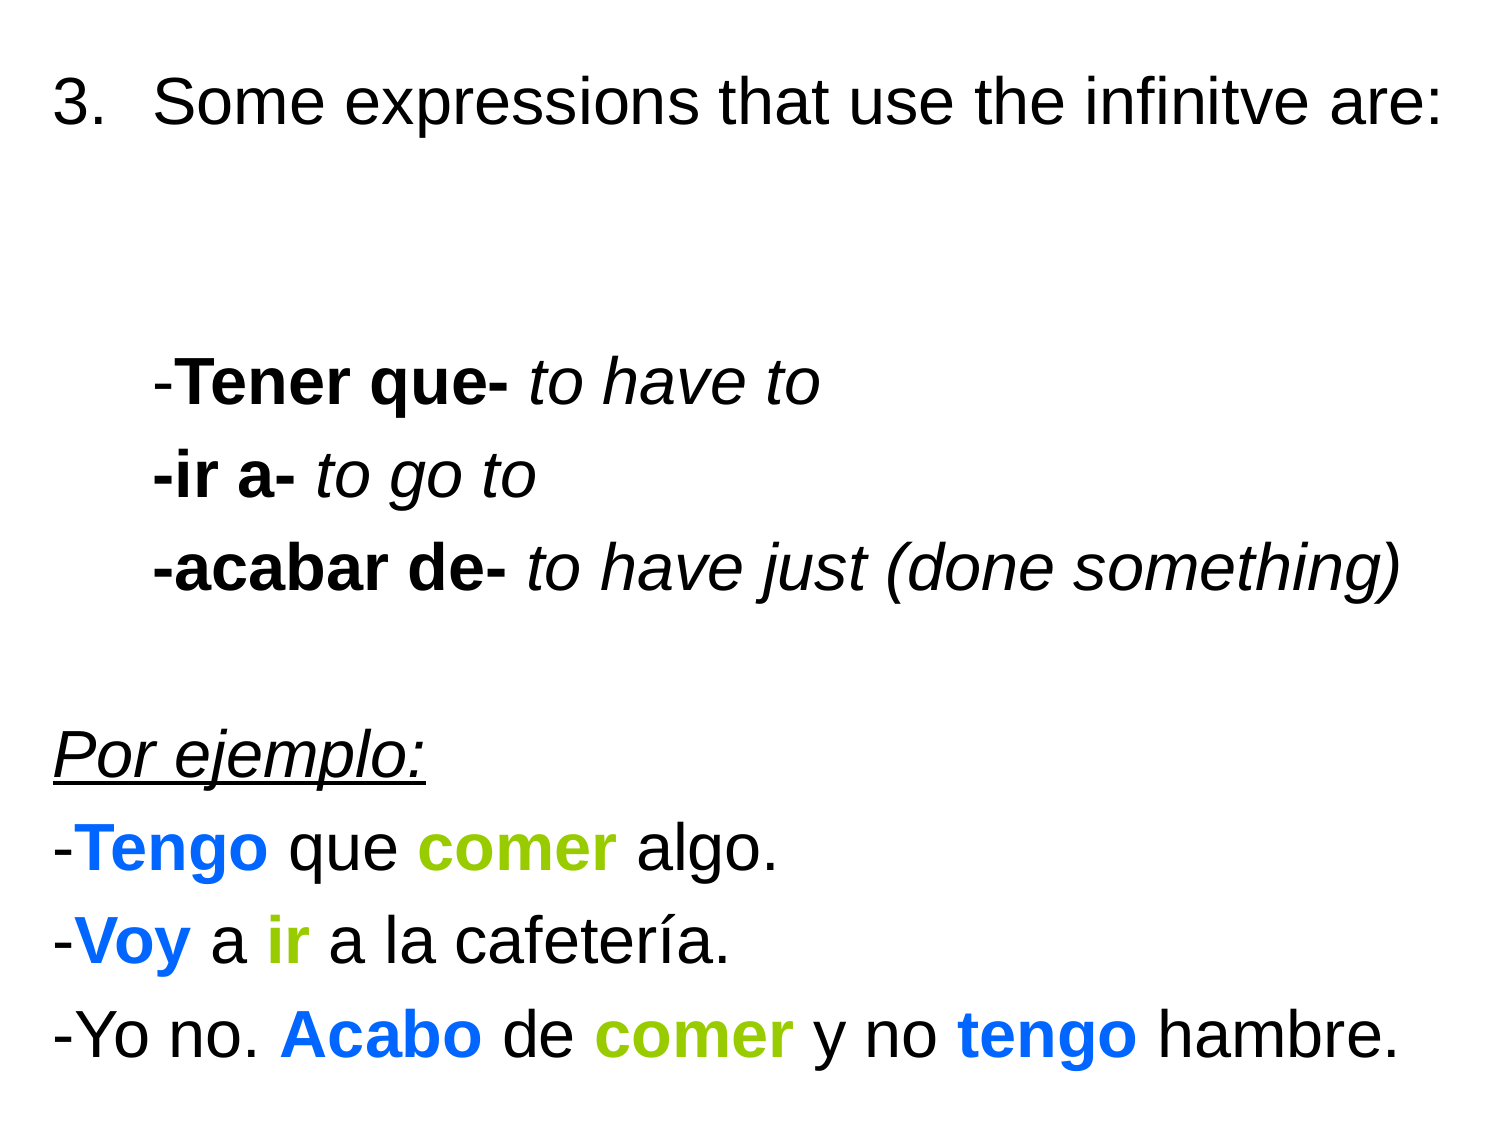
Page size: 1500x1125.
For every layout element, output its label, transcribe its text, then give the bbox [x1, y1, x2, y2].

list Some expressions that use the infinitve are: -Tener que- to have to -ir a- to go to -acabar de- to have just (done something) Por ejemplo: -Tengo que comer algo. -Voy a ir a la cafetería. -Yo no. Acabo de comer y no tengo hambre. [37, 50, 1500, 1100]
